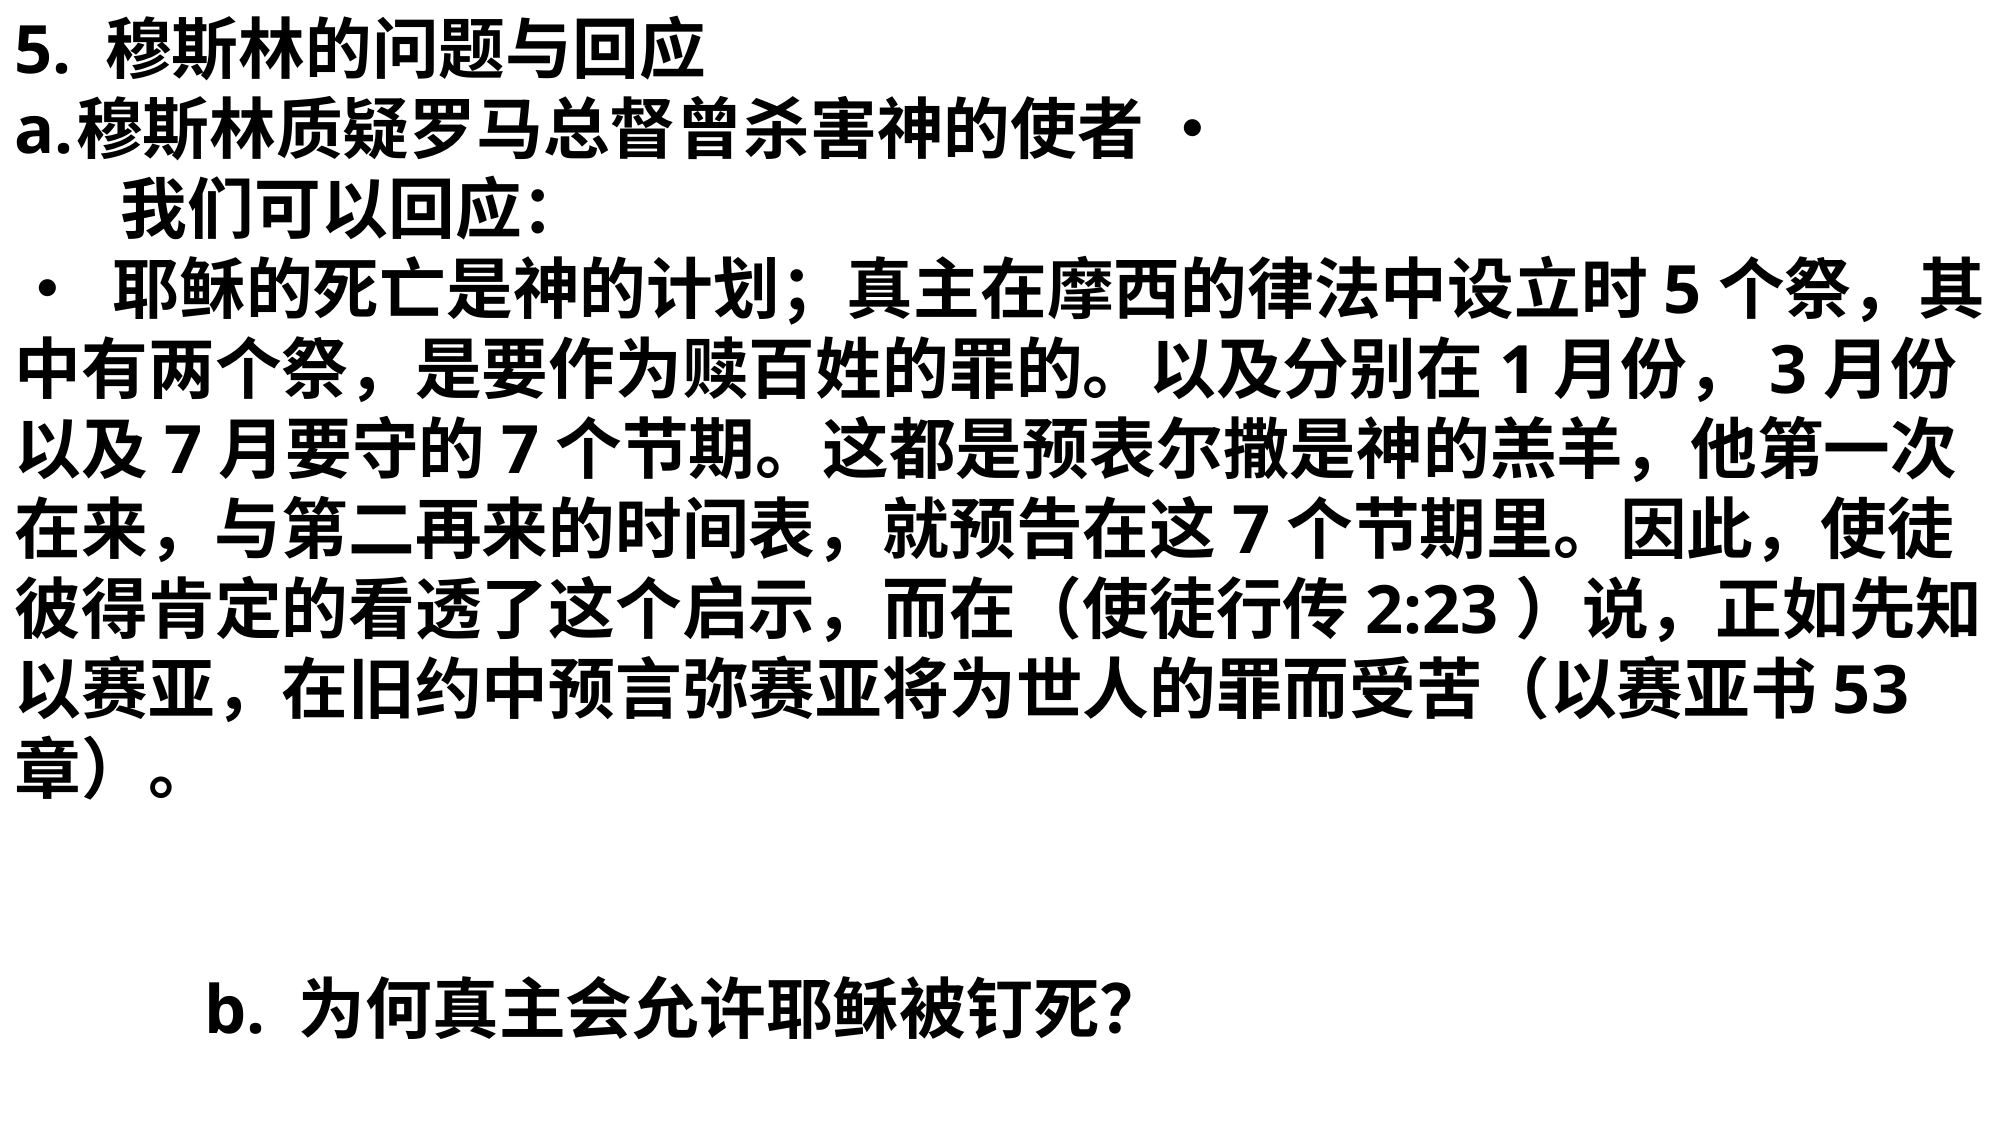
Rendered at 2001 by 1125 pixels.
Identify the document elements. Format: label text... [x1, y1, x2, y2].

text_box 5. 穆斯林的问题与回应 穆斯林质疑罗马总督曾杀害神的使者 • 我们可以回应： • 耶稣的死亡是神的计划；真主在摩西的律法中设立时5个祭，其中有两个祭，是要作为赎百姓的罪的。以及分别在1月份，3月份以及7月要守的7个节期。这都是预表尔撒是神的羔羊，他第一次在来，与第二再来的时间表，就预告在这7个节期里。因此，使徒彼得肯定的看透了这个启示，而在（使徒行传2:23）说，正如先知以赛亚，在旧约中预言弥赛亚将为世人的罪而受苦（以赛亚书53章）。 b. 为何真主会允许耶稣被钉死？ • 我们可以解释，基督教教义中，耶稣的死亡不是失败，而是救赎的胜利，是神计划的一部分，旨在赦免世人的罪。 [0, 0, 2000, 1125]
